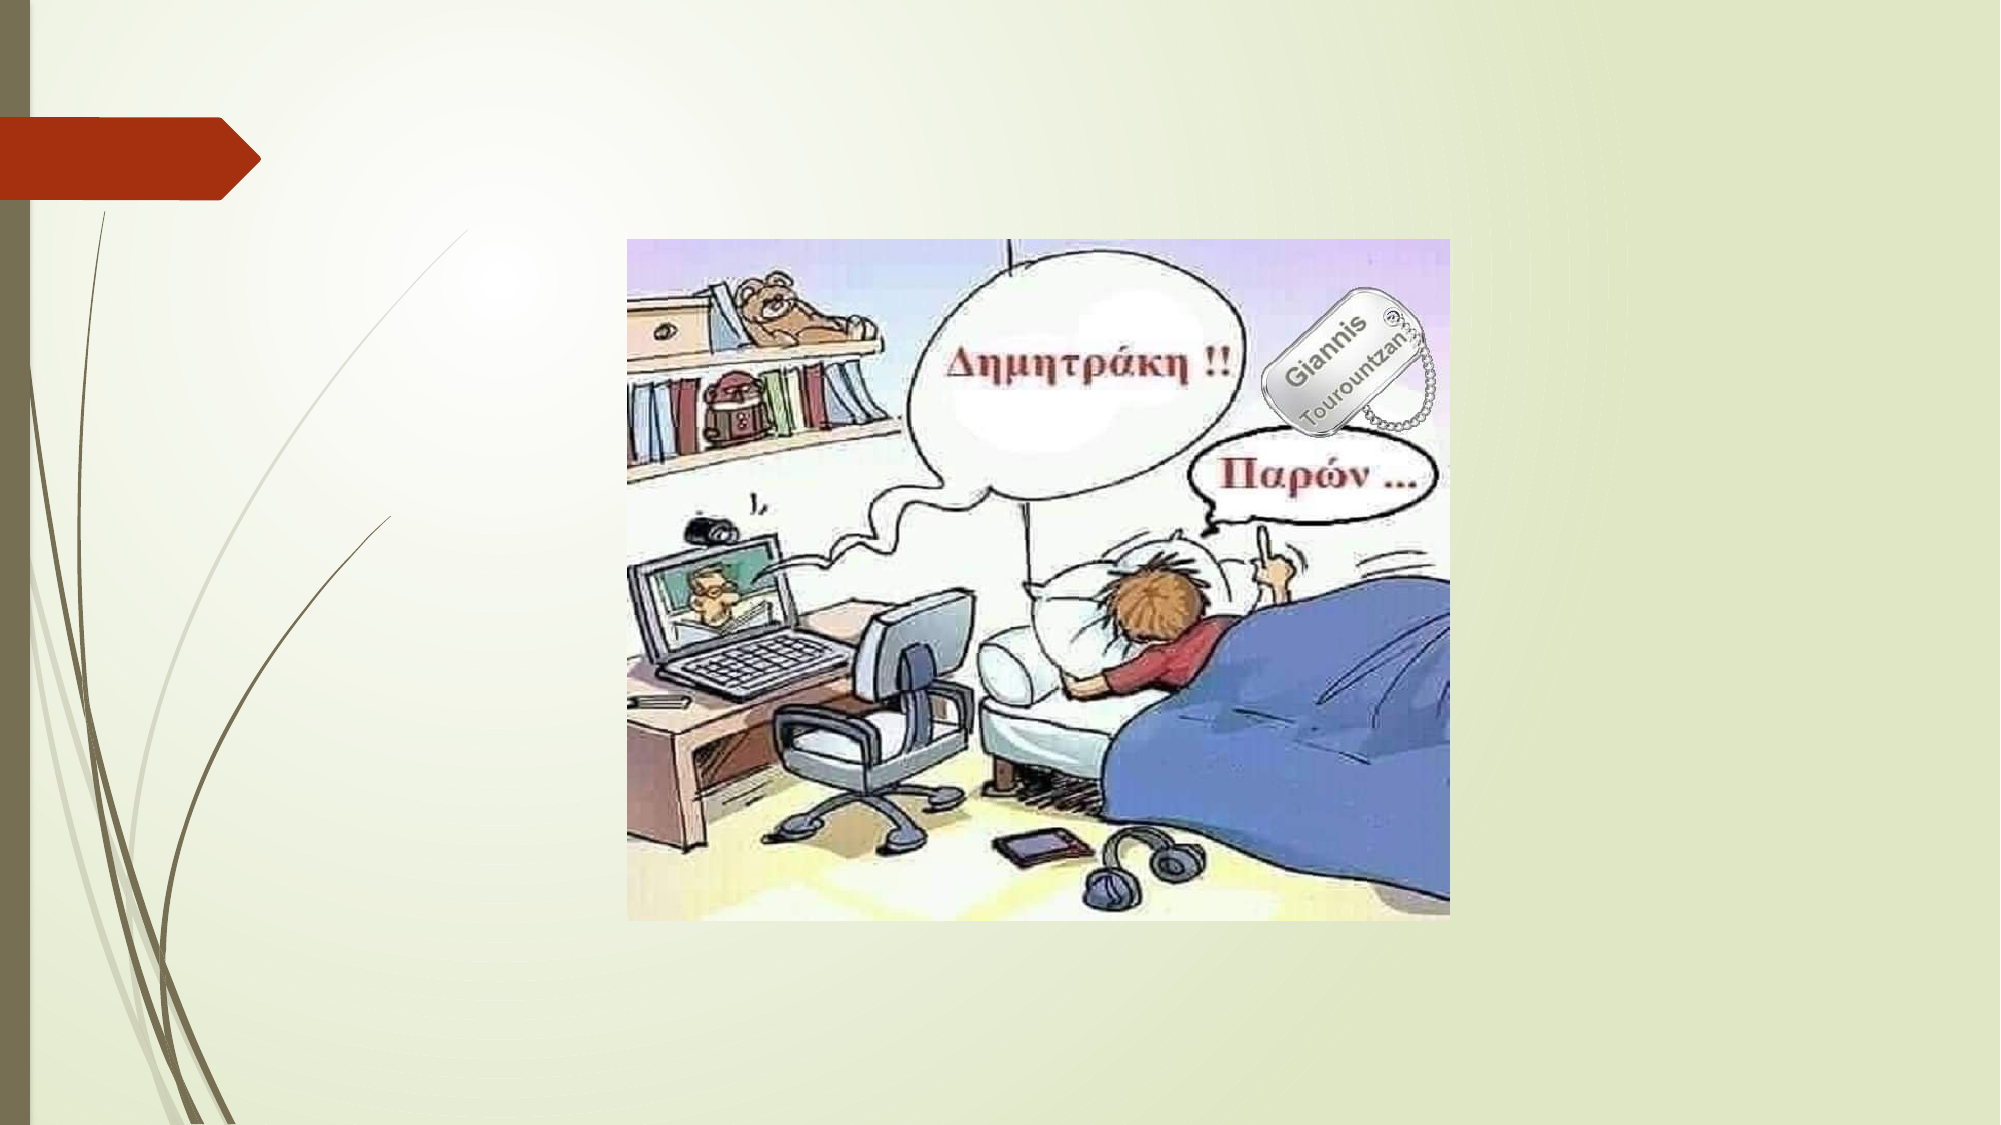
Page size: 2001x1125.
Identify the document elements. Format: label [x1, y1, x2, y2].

picture [626, 239, 1451, 921]
